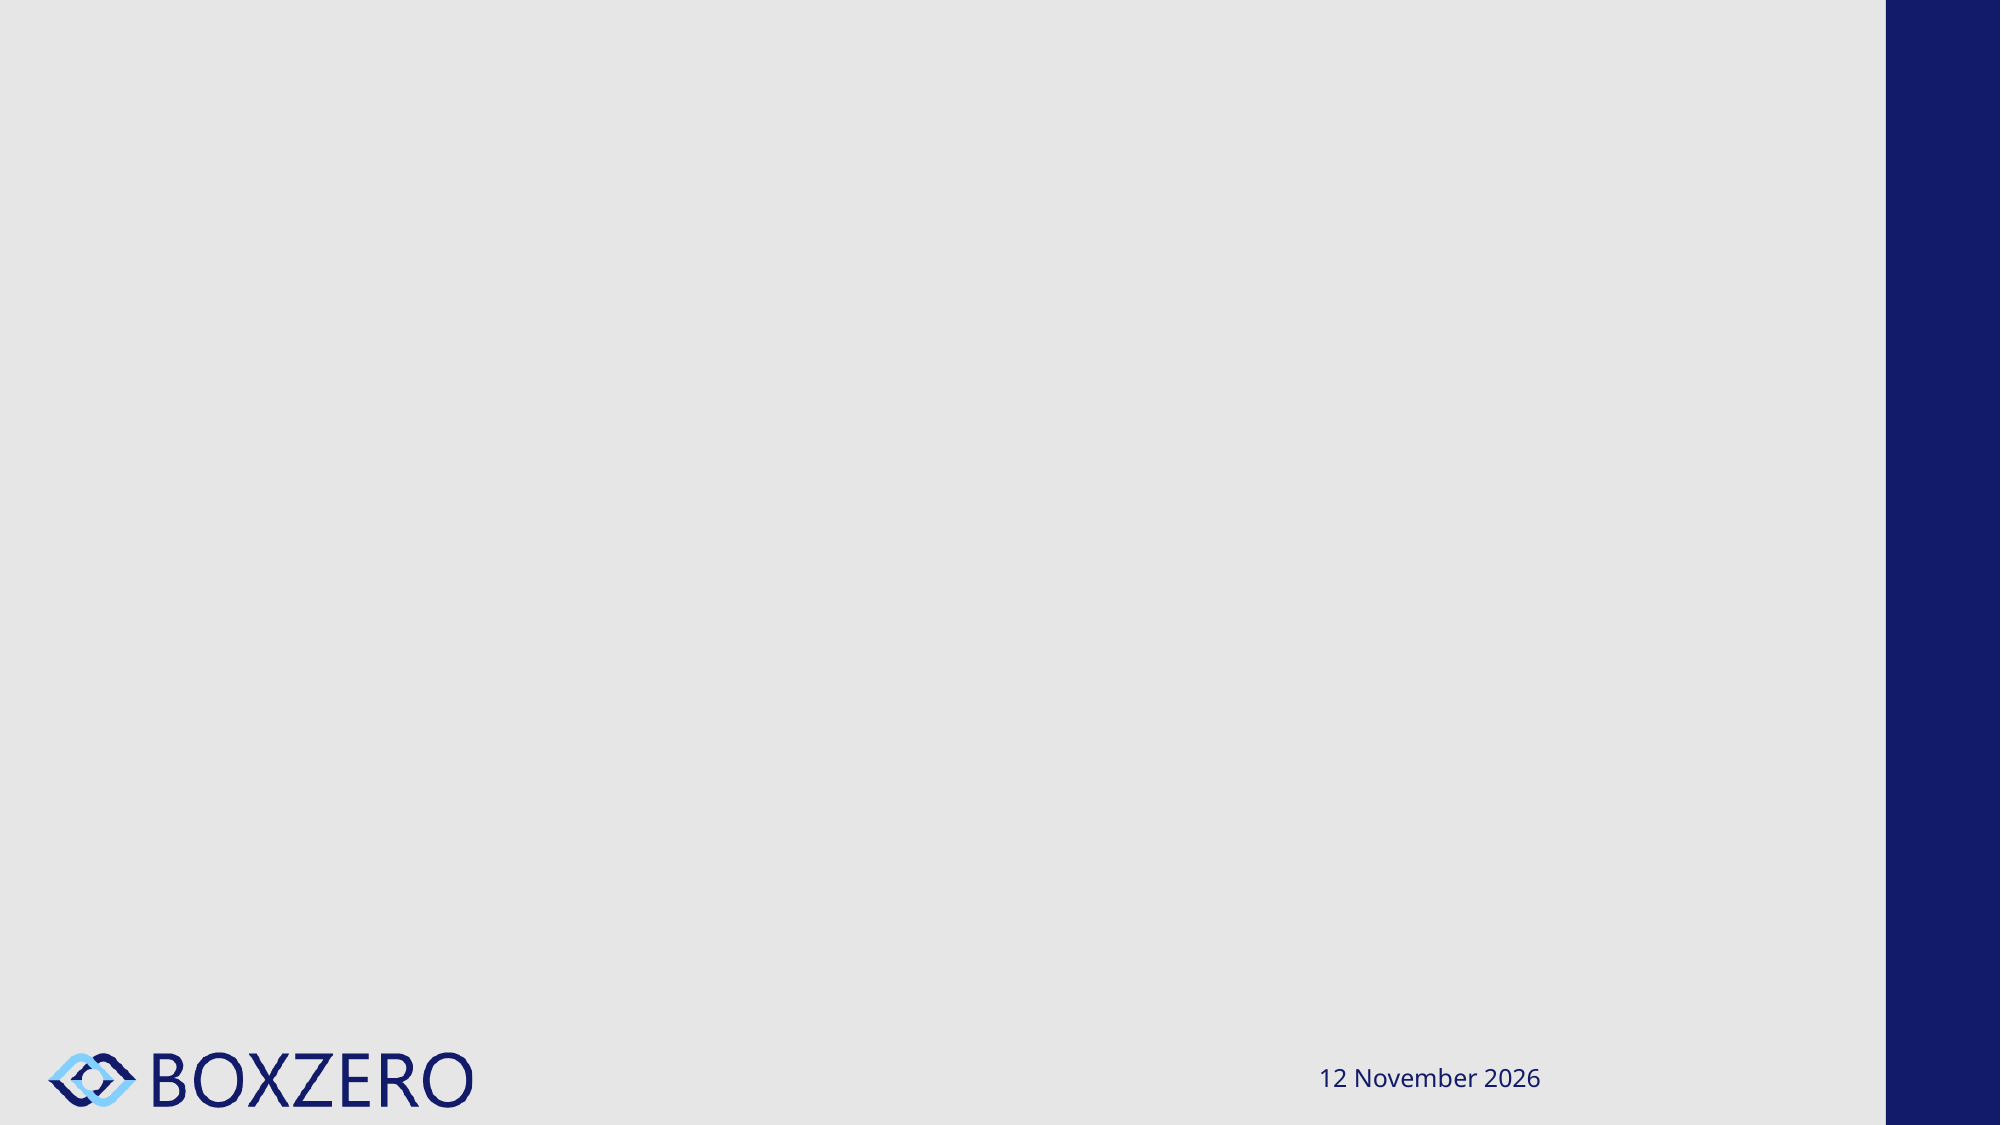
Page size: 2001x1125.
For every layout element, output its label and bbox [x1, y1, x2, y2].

slide_number [1281, 1052, 1557, 1106]
picture [42, 1044, 478, 1115]
